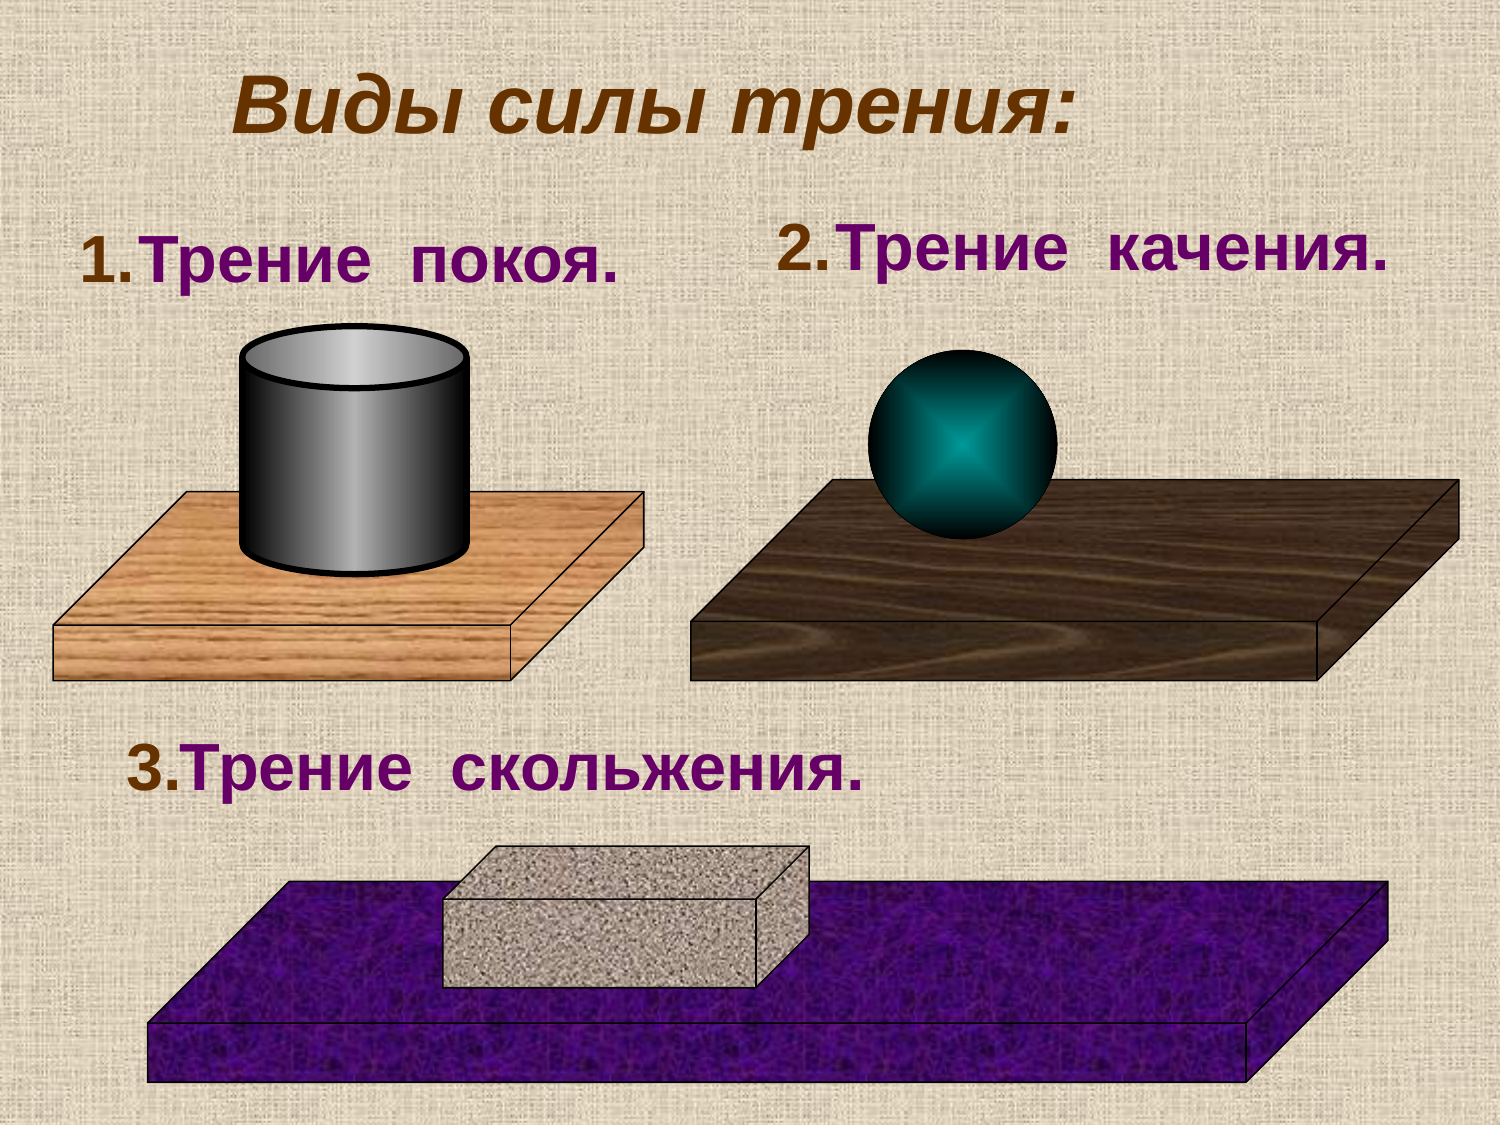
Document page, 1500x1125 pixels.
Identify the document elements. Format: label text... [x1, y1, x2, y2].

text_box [111, 715, 1046, 812]
picture [0, 0, 1500, 1125]
text_box P = mg = Fтяж [53, 492, 643, 625]
text_box [868, 350, 1058, 540]
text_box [64, 207, 692, 304]
text_box [147, 881, 1388, 1083]
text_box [443, 846, 808, 899]
text_box Виды силы трения: [76, 42, 1235, 158]
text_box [761, 196, 1447, 292]
text_box [242, 326, 467, 575]
text_box [690, 479, 1459, 681]
text_box [53, 491, 644, 681]
text_box P= m (g  a), P > mg или P < mg. [691, 480, 1458, 621]
text_box [442, 846, 810, 988]
text_box [147, 881, 1387, 1023]
